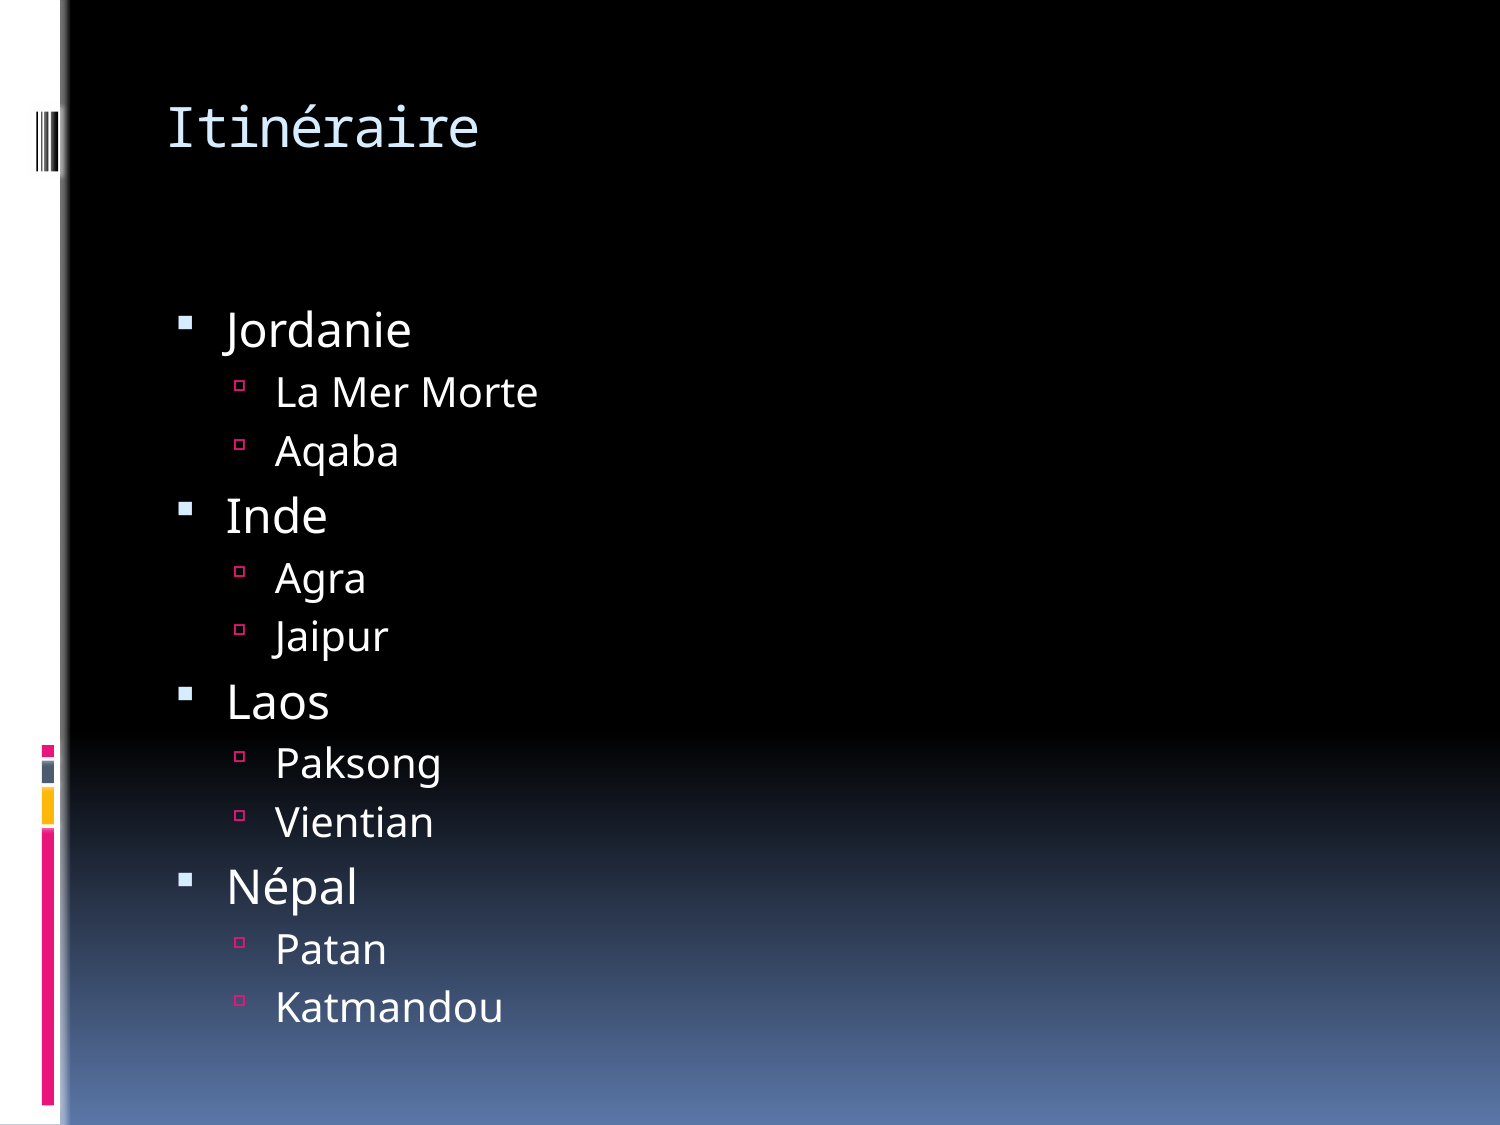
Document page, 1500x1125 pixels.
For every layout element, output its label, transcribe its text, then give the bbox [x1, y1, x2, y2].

list Jordanie La Mer Morte Aqaba Inde Agra Jaipur Laos Paksong Vientian Népal Patan Katmandou [150, 292, 1425, 1043]
title Itinéraire [150, 83, 1425, 234]
